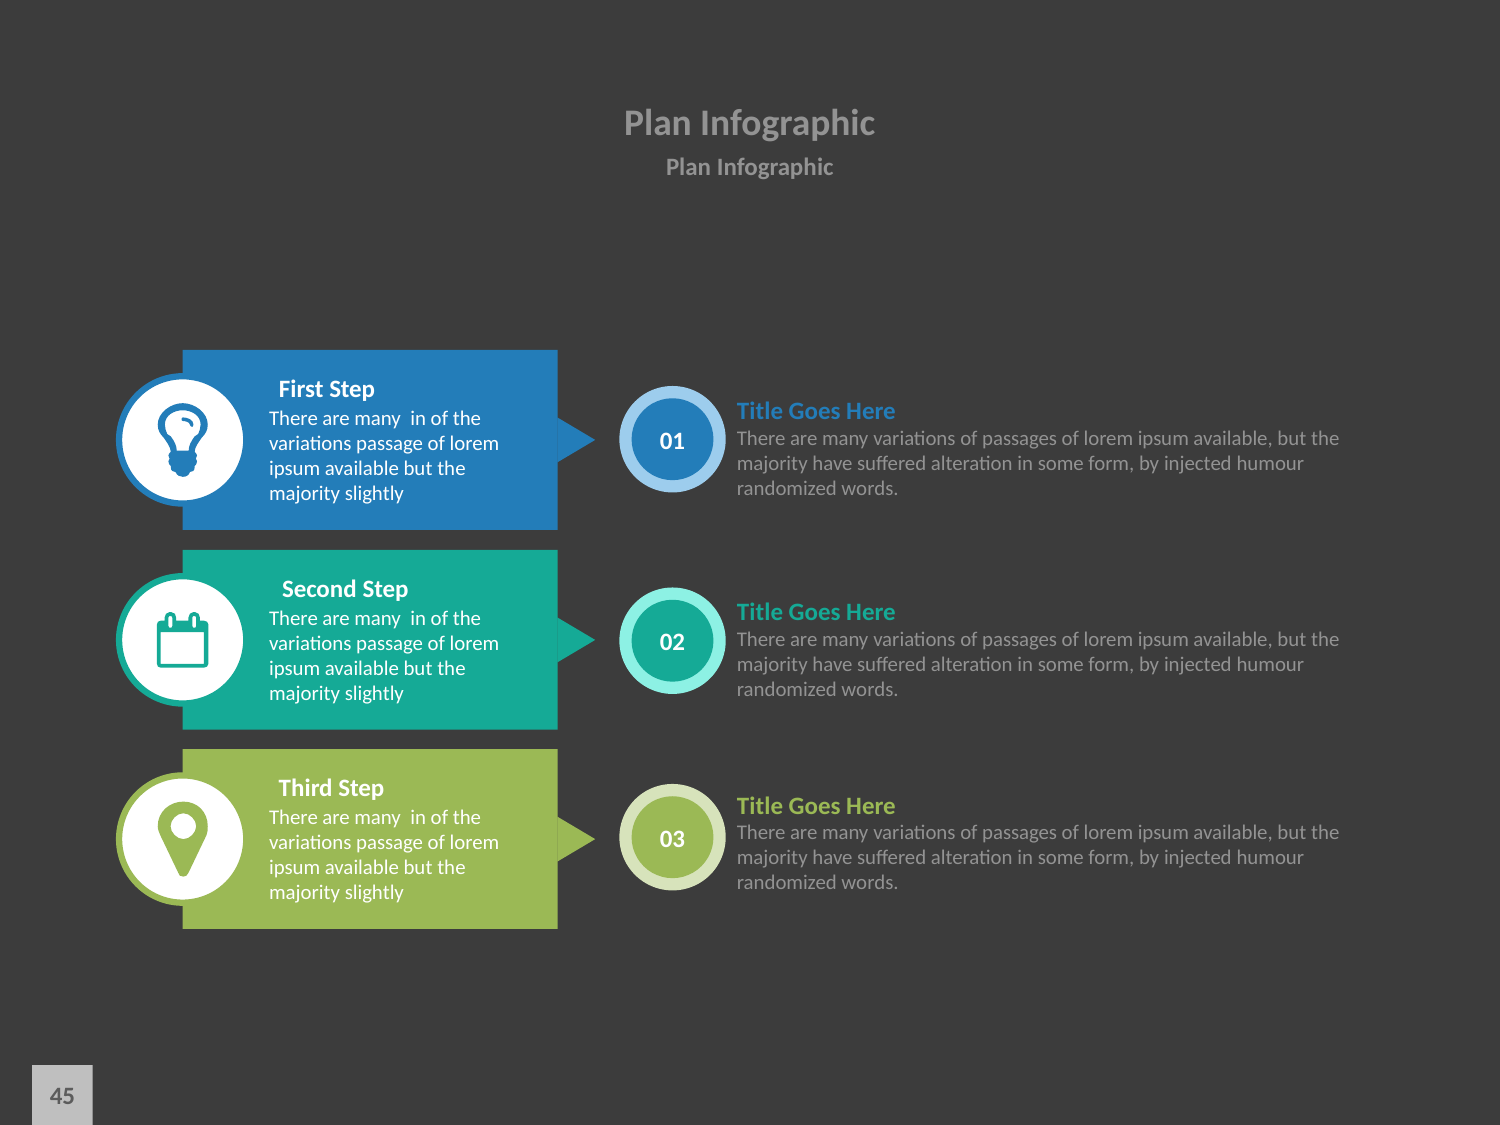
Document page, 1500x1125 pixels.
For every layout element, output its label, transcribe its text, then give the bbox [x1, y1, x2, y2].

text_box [118, 375, 247, 504]
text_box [268, 572, 532, 707]
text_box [182, 748, 596, 930]
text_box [118, 775, 247, 903]
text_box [268, 372, 532, 507]
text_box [619, 783, 726, 891]
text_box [118, 575, 247, 704]
text_box Title Goes Here There are many variations of passages of lorem ipsum available, but the majority have suffered alteration in some form, by injected humour randomized words. [722, 387, 1413, 508]
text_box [182, 349, 596, 531]
list Plan Infographic [412, 149, 1088, 183]
title Plan Infographic [287, 91, 1213, 150]
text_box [619, 587, 726, 695]
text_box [182, 549, 596, 731]
text_box Title Goes Here There are many variations of passages of lorem ipsum available, but the majority have suffered alteration in some form, by injected humour randomized words. [722, 781, 1413, 902]
text_box Title Goes Here There are many variations of passages of lorem ipsum available, but the majority have suffered alteration in some form, by injected humour randomized words. [722, 588, 1413, 709]
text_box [268, 771, 532, 906]
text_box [619, 385, 726, 493]
